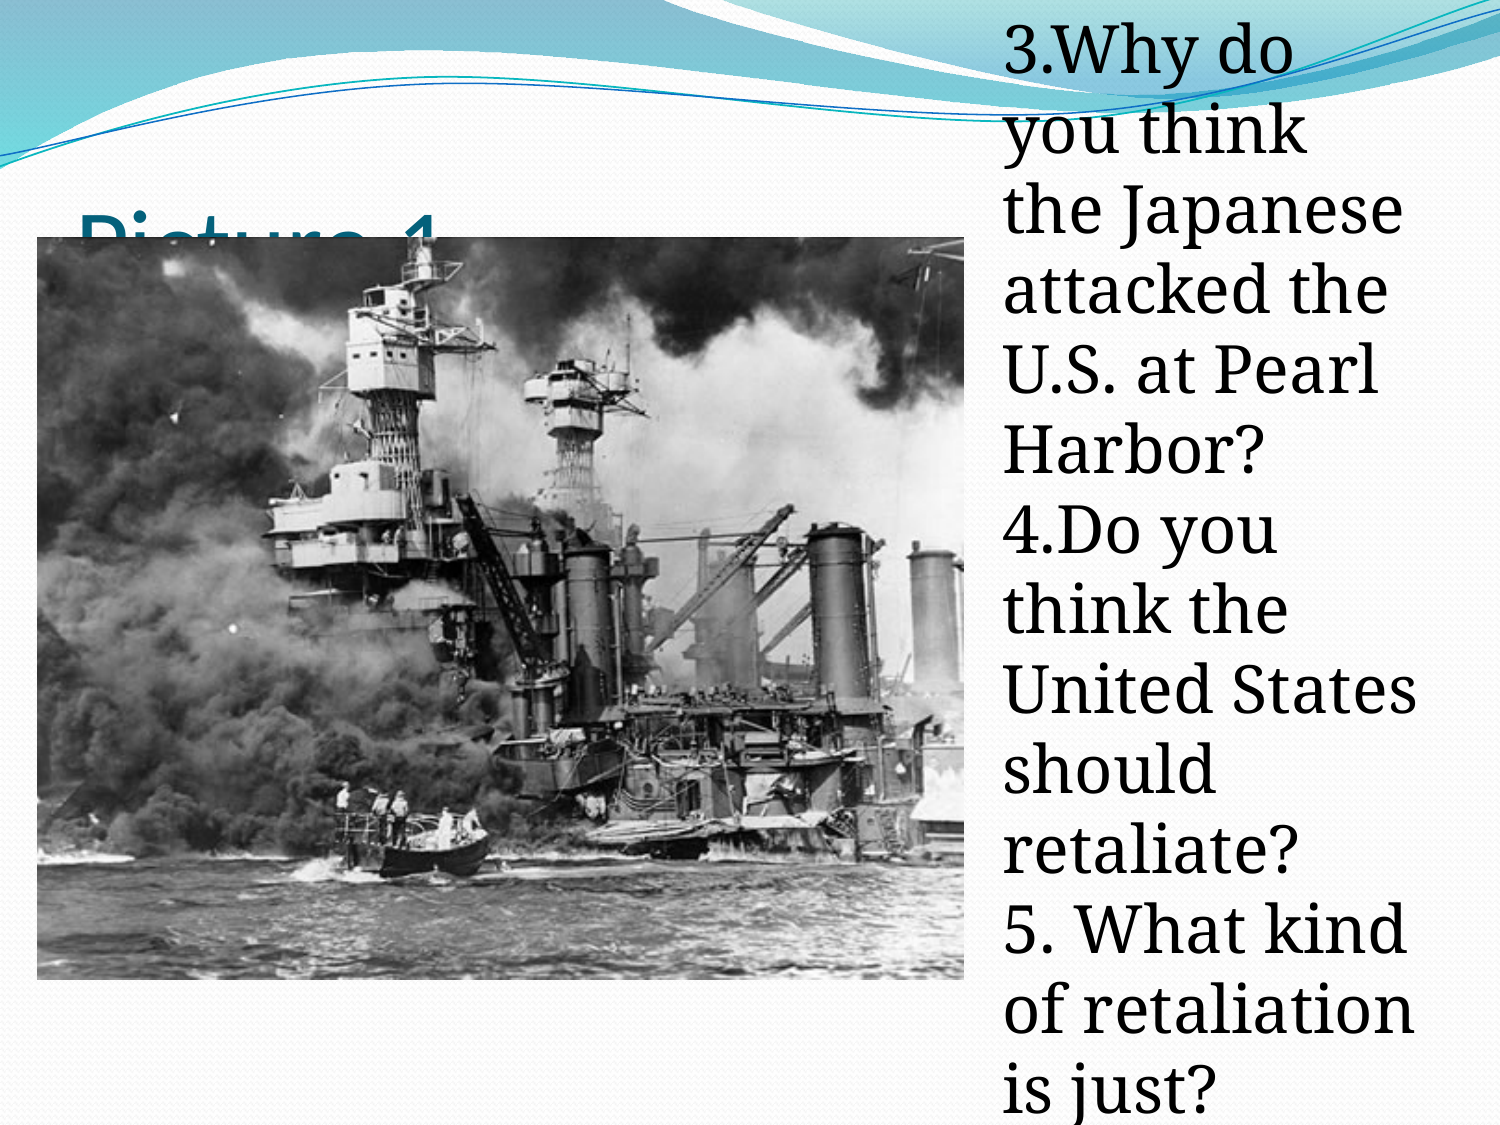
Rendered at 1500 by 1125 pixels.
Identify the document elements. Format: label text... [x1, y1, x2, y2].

title Picture 1 [75, 115, 987, 303]
text_box 3.Why do you think the Japanese attacked the U.S. at Pearl Harbor? 4.Do you think the United States should retaliate? 5. What kind of retaliation is just? [987, 0, 1438, 1125]
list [37, 237, 964, 981]
